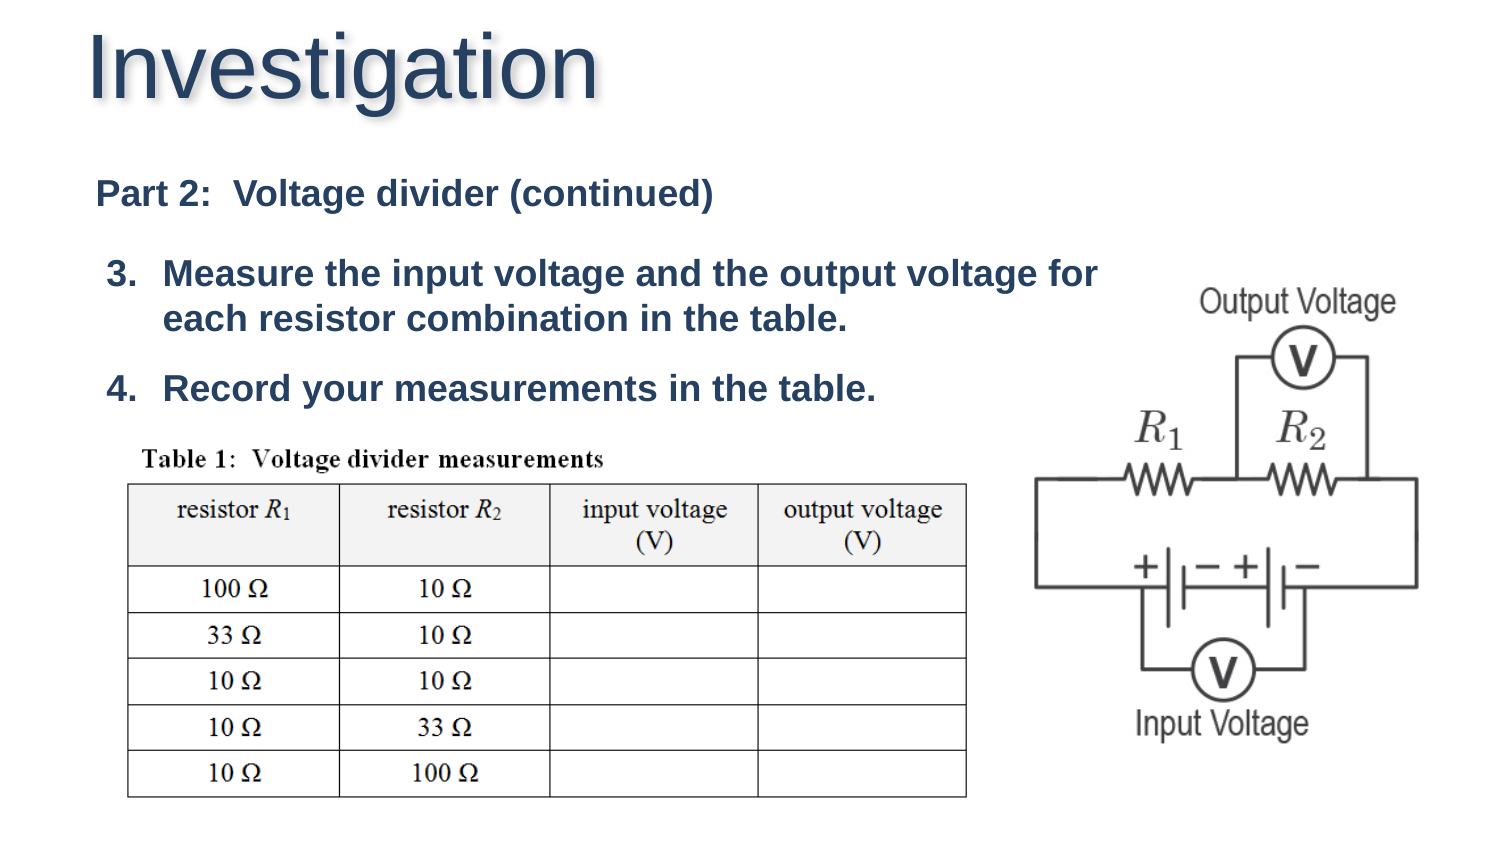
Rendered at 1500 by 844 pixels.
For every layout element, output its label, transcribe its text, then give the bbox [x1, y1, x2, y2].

picture [1024, 276, 1428, 754]
text_box Measure the input voltage and the output voltage for each resistor combination in the table. Record your measurements in the table. [91, 241, 1158, 417]
picture [124, 446, 968, 801]
text_box Part 2: Voltage divider (continued) [80, 161, 1459, 222]
text_box Investigation [70, 0, 1412, 185]
